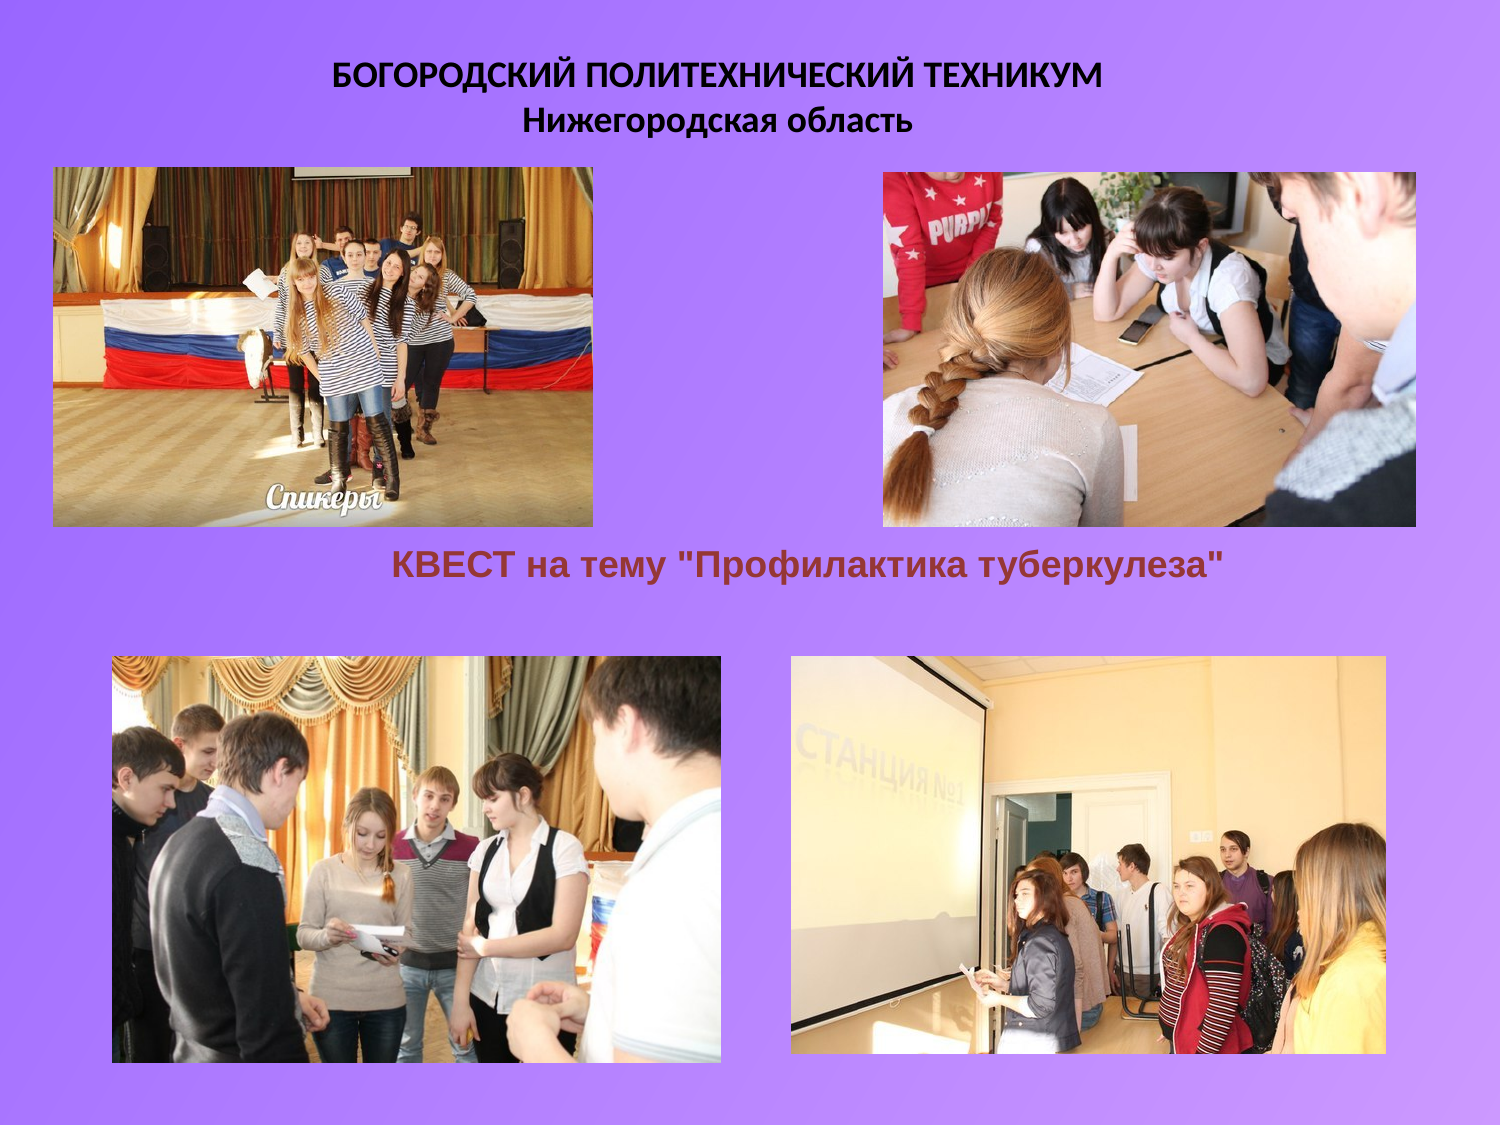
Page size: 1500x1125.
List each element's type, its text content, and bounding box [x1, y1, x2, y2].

picture [791, 656, 1387, 1054]
picture [52, 167, 593, 528]
text_box КВЕСТ на тему "Профилактика туберкулеза" [376, 532, 1240, 592]
picture [111, 656, 721, 1063]
picture [883, 172, 1416, 528]
text_box БОГОРОДСКИЙ ПОЛИТЕХНИЧЕСКИЙ ТЕХНИКУМ Нижегородская область [317, 42, 1119, 148]
